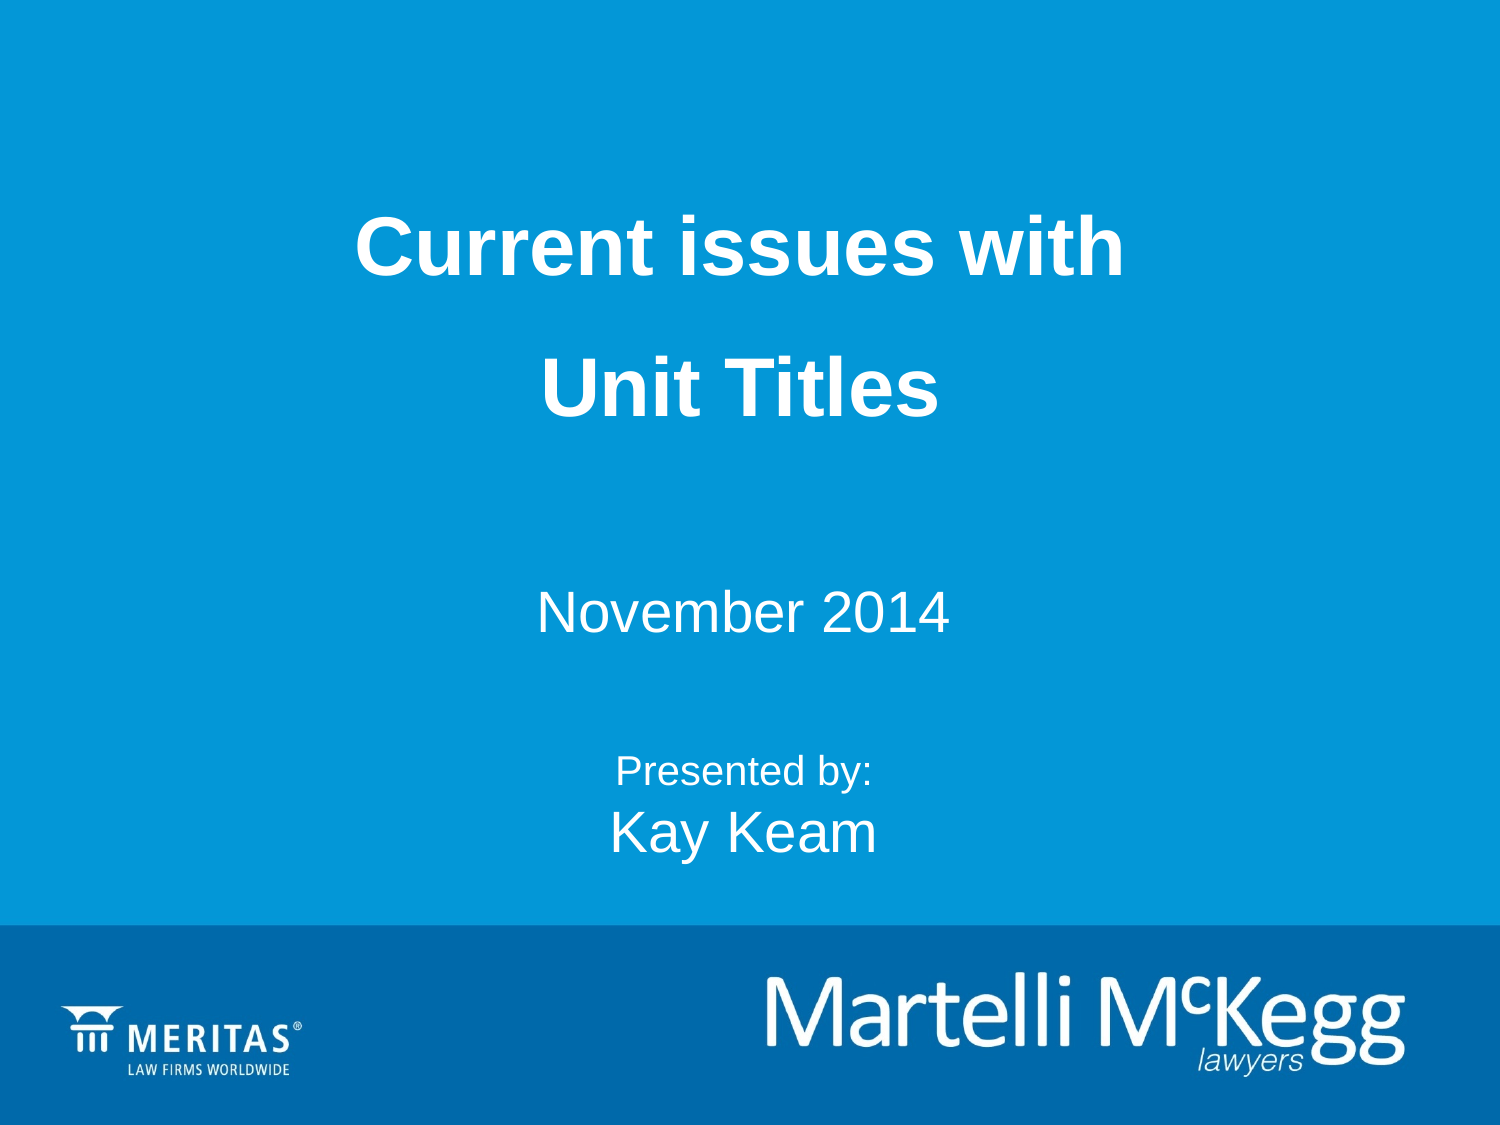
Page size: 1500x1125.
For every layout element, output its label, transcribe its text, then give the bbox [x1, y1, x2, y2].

picture [0, 926, 1500, 1125]
text_box Current issues with Unit Titles [43, 184, 1438, 441]
text_box November 2014 Presented by: Kay Keam [147, 467, 1341, 941]
